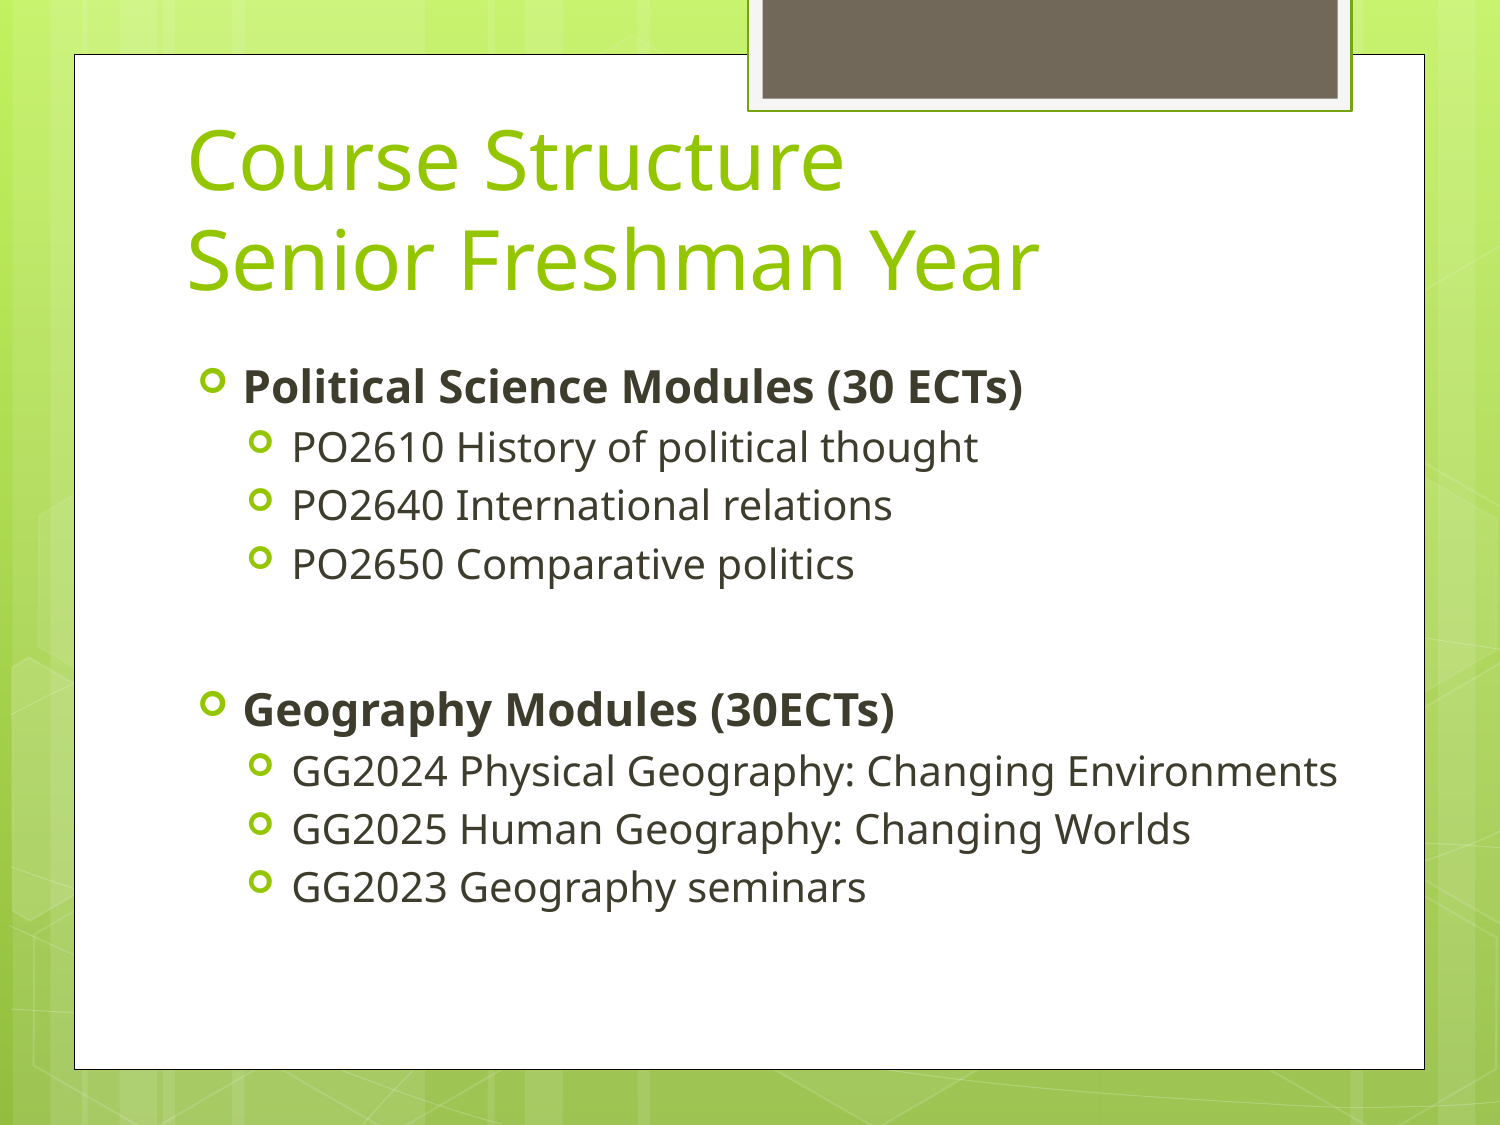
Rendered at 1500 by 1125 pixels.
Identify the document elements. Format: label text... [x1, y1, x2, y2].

title Course Structure Senior Freshman Year [171, 78, 1324, 315]
list Political Science Modules (30 ECTs) PO2610 History of political thought PO2640 International relations PO2650 Comparative politics Geography Modules (30ECTs) GG2024 Physical Geography: Changing Environments GG2025 Human Geography: Changing Worlds GG2023 Geography seminars [171, 349, 1400, 1024]
